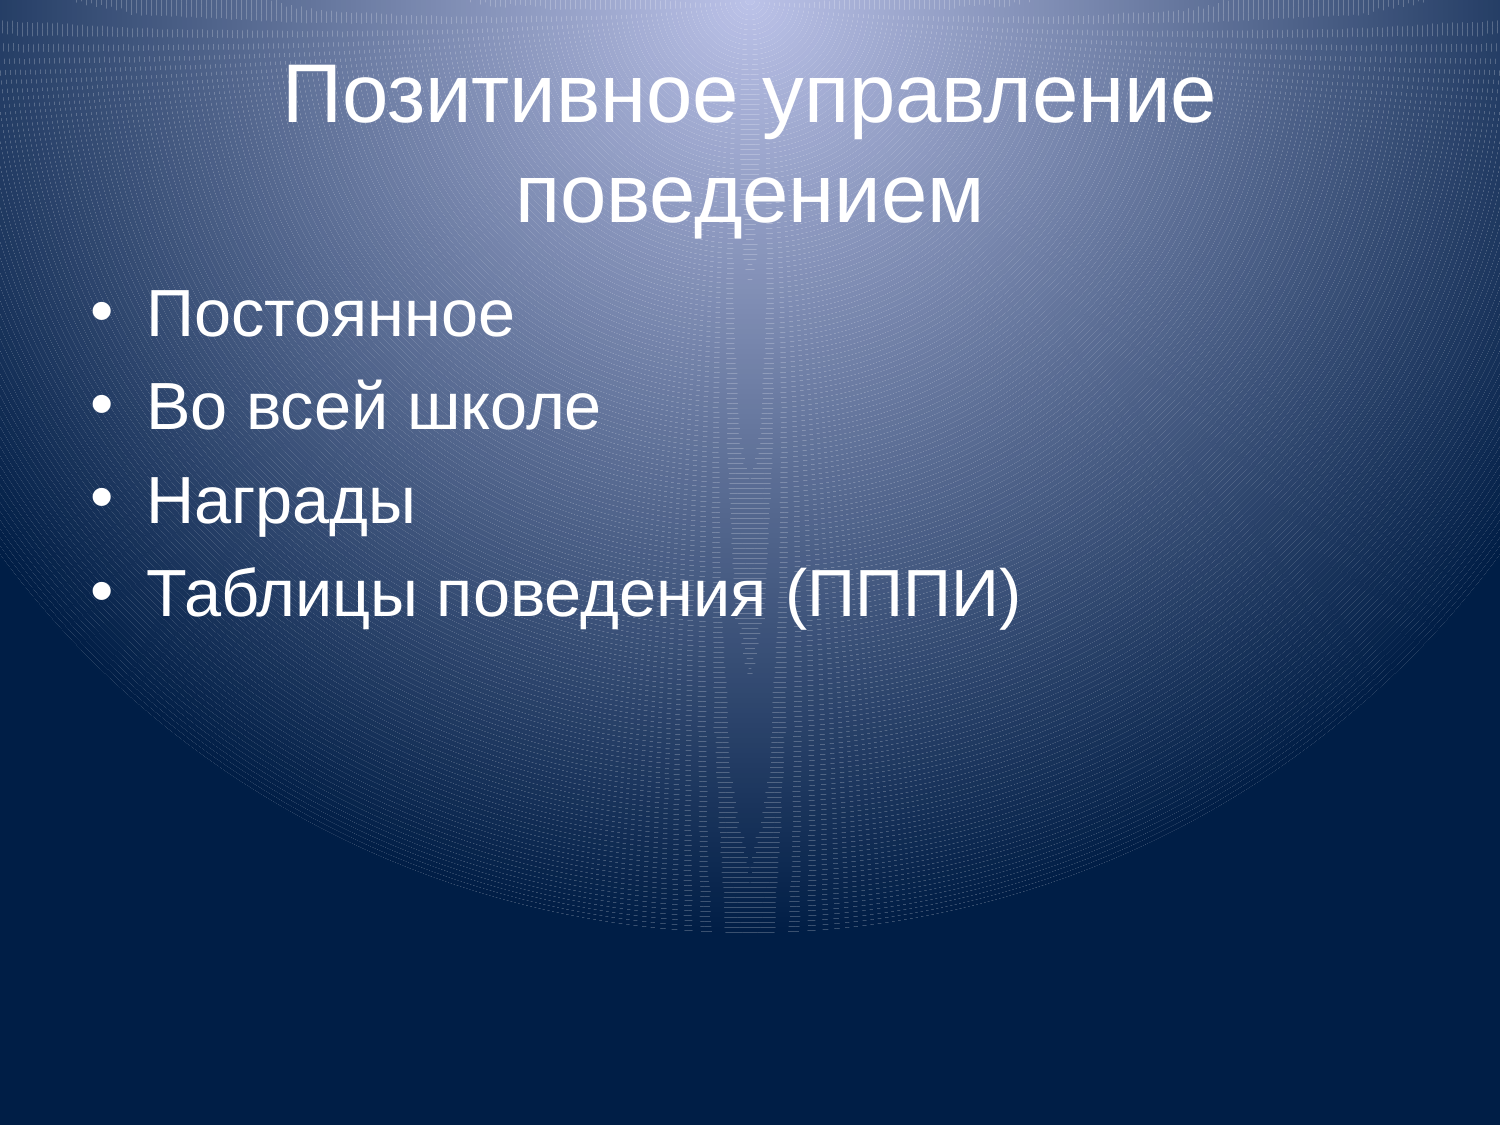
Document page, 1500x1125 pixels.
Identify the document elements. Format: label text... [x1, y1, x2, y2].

title Позитивное управление поведением [74, 44, 1426, 233]
list Постоянное Во всей школе Награды Таблицы поведения (ПППИ) [74, 262, 1426, 1006]
